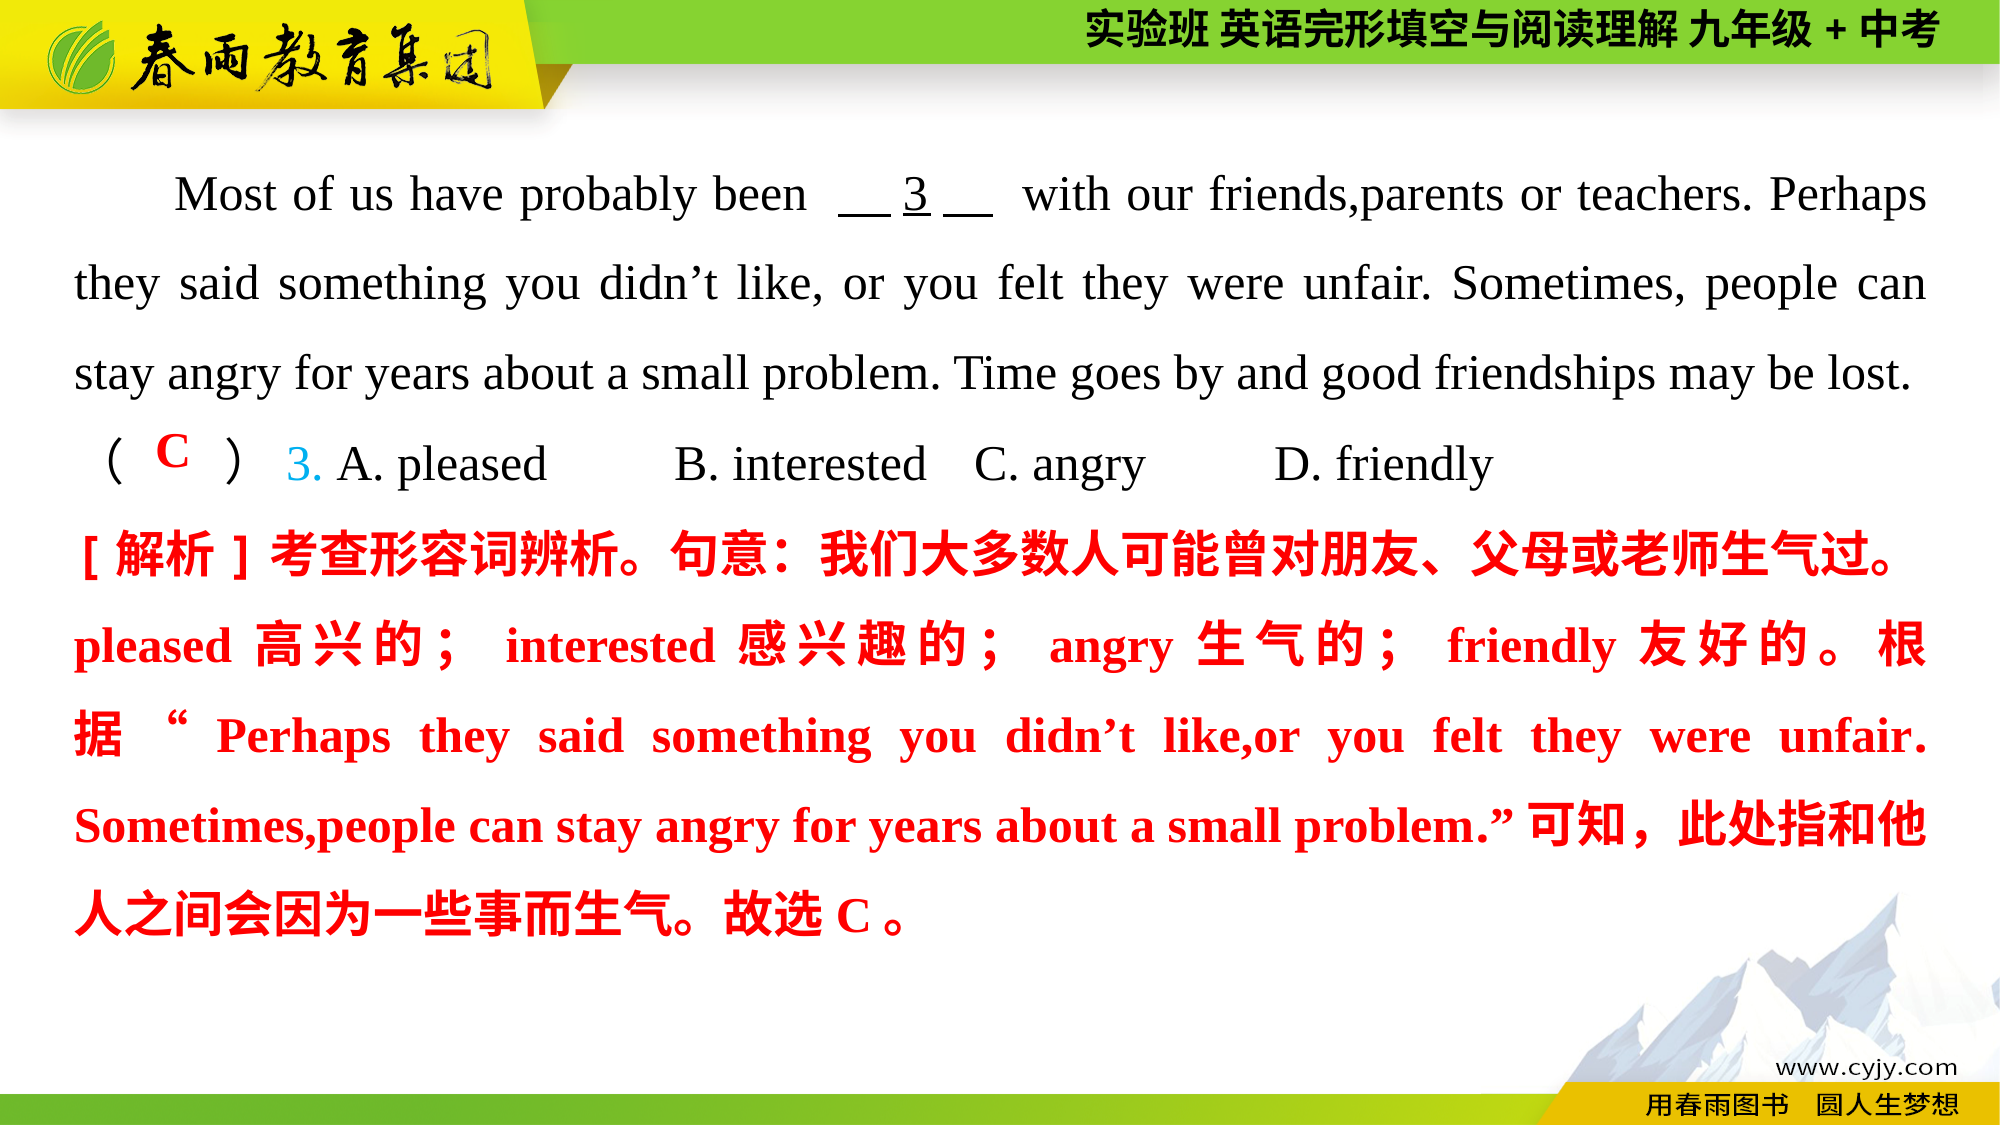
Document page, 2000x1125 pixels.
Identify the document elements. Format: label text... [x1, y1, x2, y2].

list Most of us have probably been 3 with our friends,parents or teachers. Perhaps they said something you didn’t like, or you felt they were unfair. Sometimes, people can stay angry for years about a small problem. Time goes by and good friendships may be lost. [59, 122, 1944, 410]
text_box C [140, 409, 206, 485]
text_box （ ）3. A. pleased B. interested C. angry D. friendly [59, 410, 1944, 499]
picture [0, 0, 2000, 1125]
text_box [解析]考查形容词辨析。句意：我们大多数人可能曾对朋友、父母或老师生气过。pleased高兴的；interested感兴趣的；angry生气的；friendly友好的。根据“Perhaps they said something you didn’t like,or you felt they were unfair. Sometimes,people can stay angry for years about a small problem.”可知，此处指和他人之间会因为一些事而生气。故选C。 [58, 485, 1943, 950]
